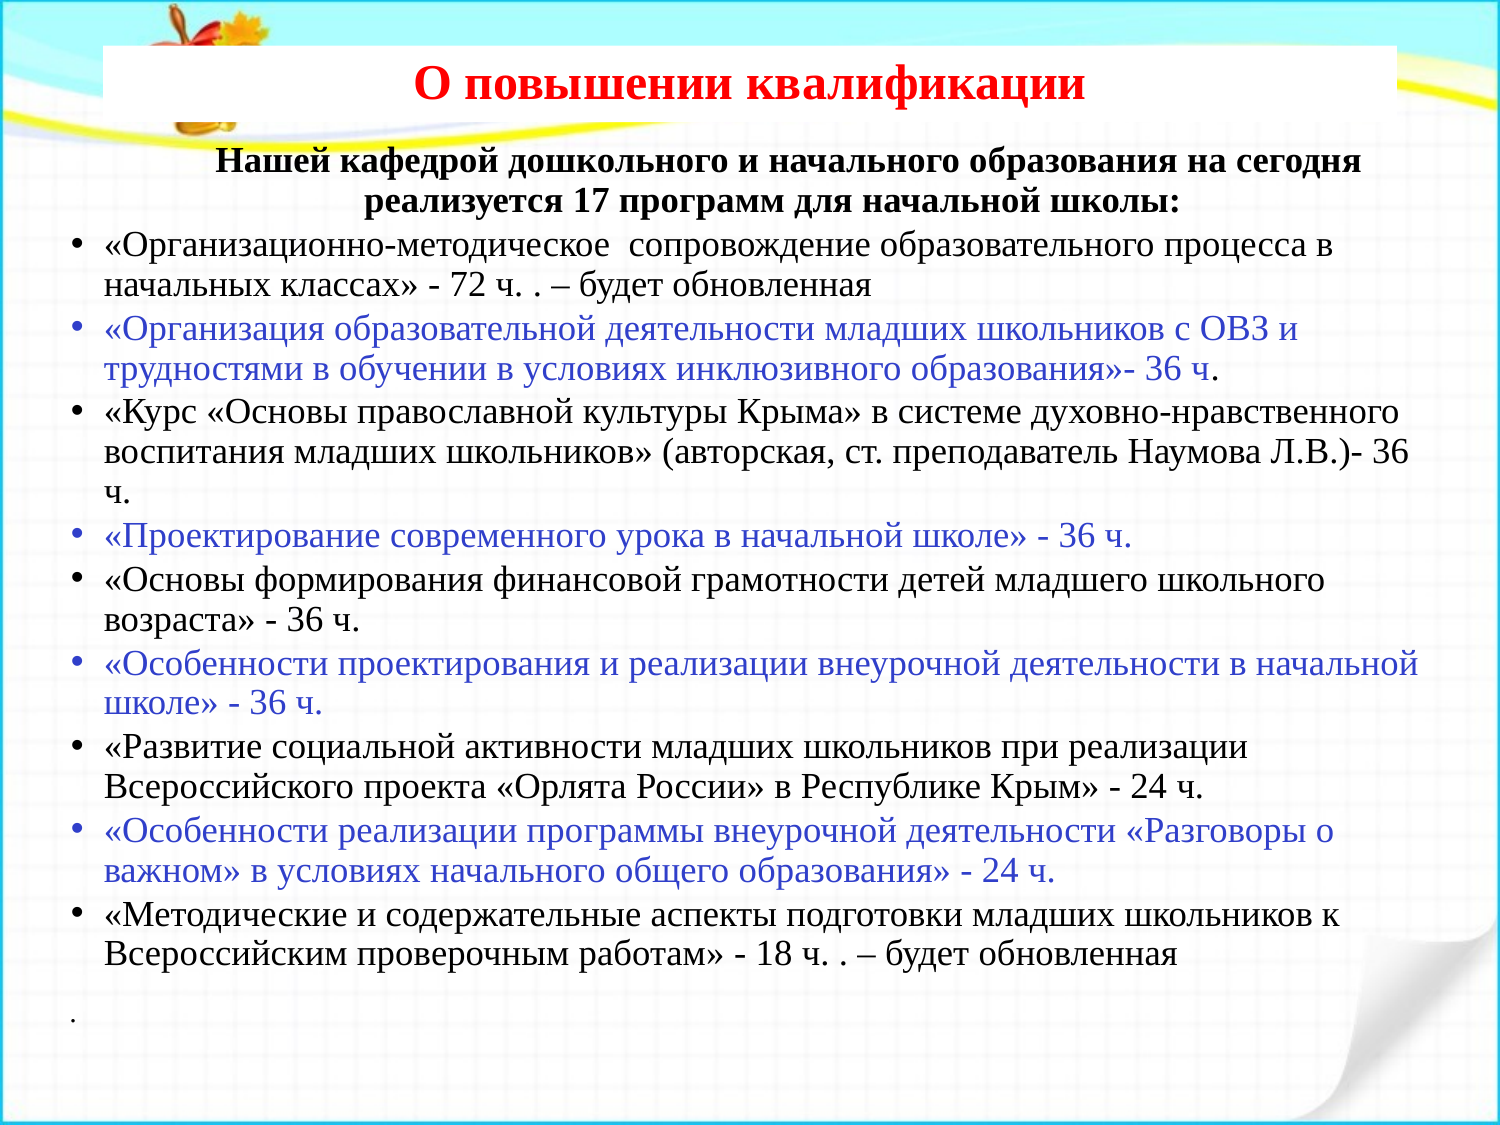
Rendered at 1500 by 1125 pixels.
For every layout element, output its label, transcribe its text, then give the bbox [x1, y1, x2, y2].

picture [0, 0, 1500, 1125]
list Нашей кафедрой дошкольного и начального образования на сегодня реализуется 17 программ для начальной школы: «Организационно-методическое сопровождение образовательного процесса в начальных классах» - 72 ч. . – будет обновленная «Организация образовательной деятельности младших школьников с ОВЗ и трудностями в обучении в условиях инклюзивного образования»- 36 ч. «Курс «Основы православной культуры Крыма» в системе духовно-нравственного воспитания младших школьников» (авторская, ст. преподаватель Наумова Л.В.)- 36 ч. «Проектирование современного урока в начальной школе» - 36 ч. «Основы формирования финансовой грамотности детей младшего школьного возраста» - 36 ч. «Особенности проектирования и реализации внеурочной деятельности в начальной школе» - 36 ч. «Развитие социальной активности младших школьников при реализации Всероссийского проекта «Орлята России» в Республике Крым» - 24 ч. «Особенности реализации программы внеурочной деятельности «Разговоры о важном» в условиях начального общего образования» - 24 ч. «Методические и содержательные аспекты подготовки младших школьников к Всероссийским проверочным работам» - 18 ч. . – будет обновленная [55, 133, 1458, 1087]
title О повышении квалификации [103, 45, 1397, 123]
